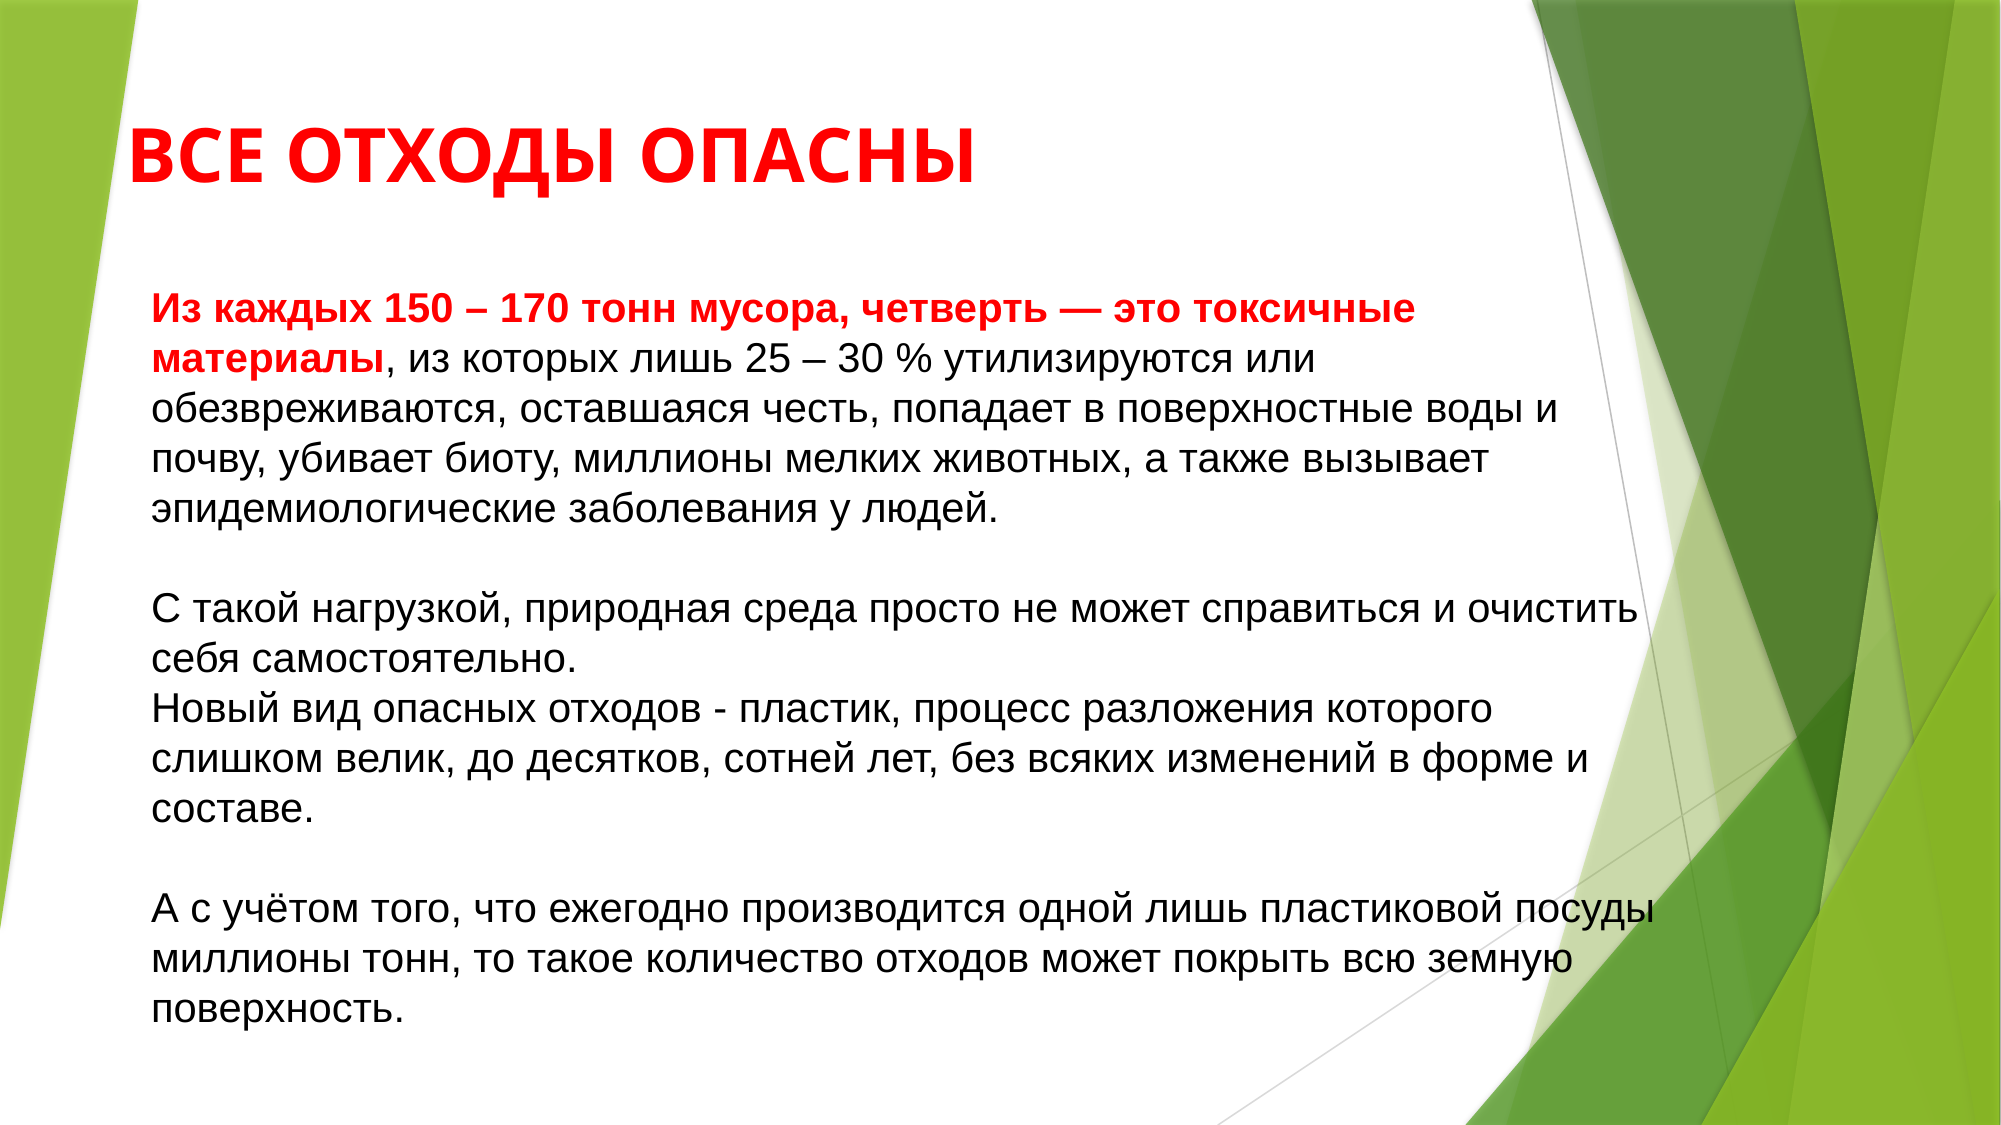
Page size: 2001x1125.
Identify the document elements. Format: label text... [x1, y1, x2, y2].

title ВСЕ ОТХОДЫ ОПАСНЫ [110, 99, 1522, 248]
text_box Из каждых 150 – 170 тонн мусора, четверть — это токсичные материалы, из которых лишь 25 – 30 % утилизируются или обезвреживаются, оставшаяся честь, попадает в поверхностные воды и почву, убивает биоту, миллионы мелких животных, а также вызывает эпидемиологические заболевания у людей. С такой нагрузкой, природная среда просто не может справиться и очистить себя самостоятельно. Новый вид опасных отходов - пластик, процесс разложения которого слишком велик, до десятков, сотней лет, без всяких изменений в форме и составе. А с учётом того, что ежегодно производится одной лишь пластиковой посуды миллионы тонн, то такое количество отходов может покрыть всю земную поверхность. [136, 273, 1673, 1039]
